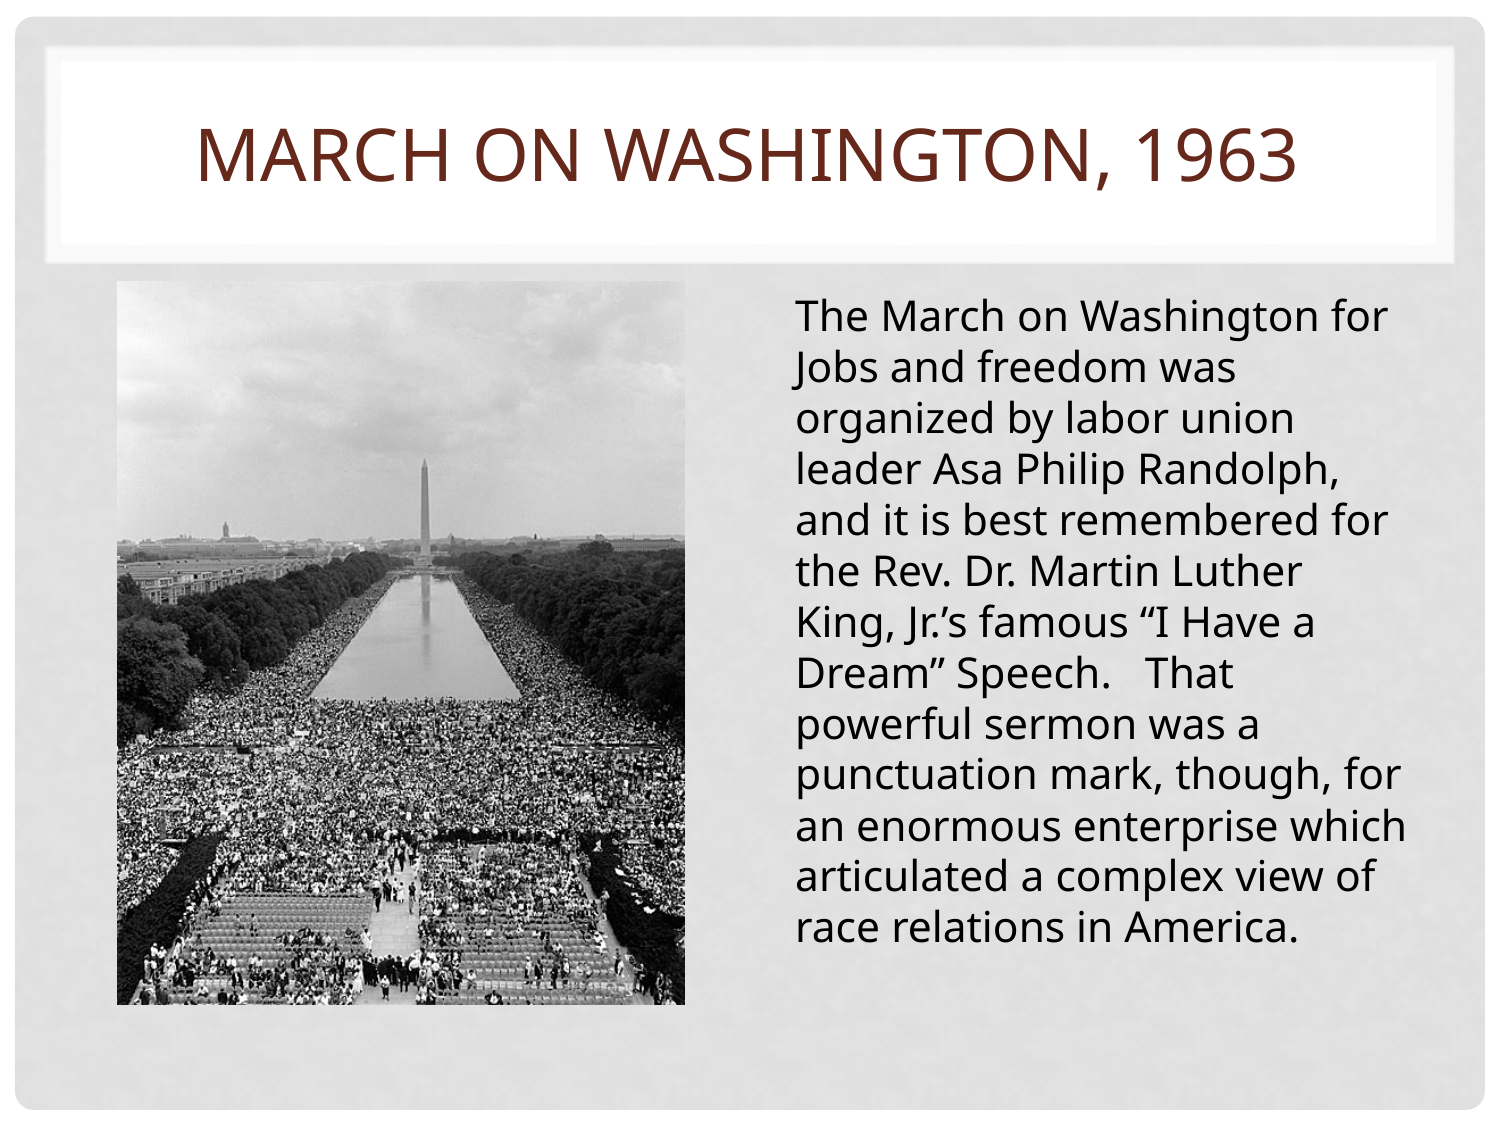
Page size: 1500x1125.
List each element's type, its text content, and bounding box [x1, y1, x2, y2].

title March on Washington, 1963 [69, 66, 1425, 238]
list The March on Washington for Jobs and freedom was organized by labor union leader Asa Philip Randolph, and it is best remembered for the Rev. Dr. Martin Luther King, Jr.’s famous “I Have a Dream” Speech. That powerful sermon was a punctuation mark, though, for an enormous enterprise which articulated a complex view of race relations in America. [762, 281, 1425, 1005]
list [117, 281, 686, 1006]
